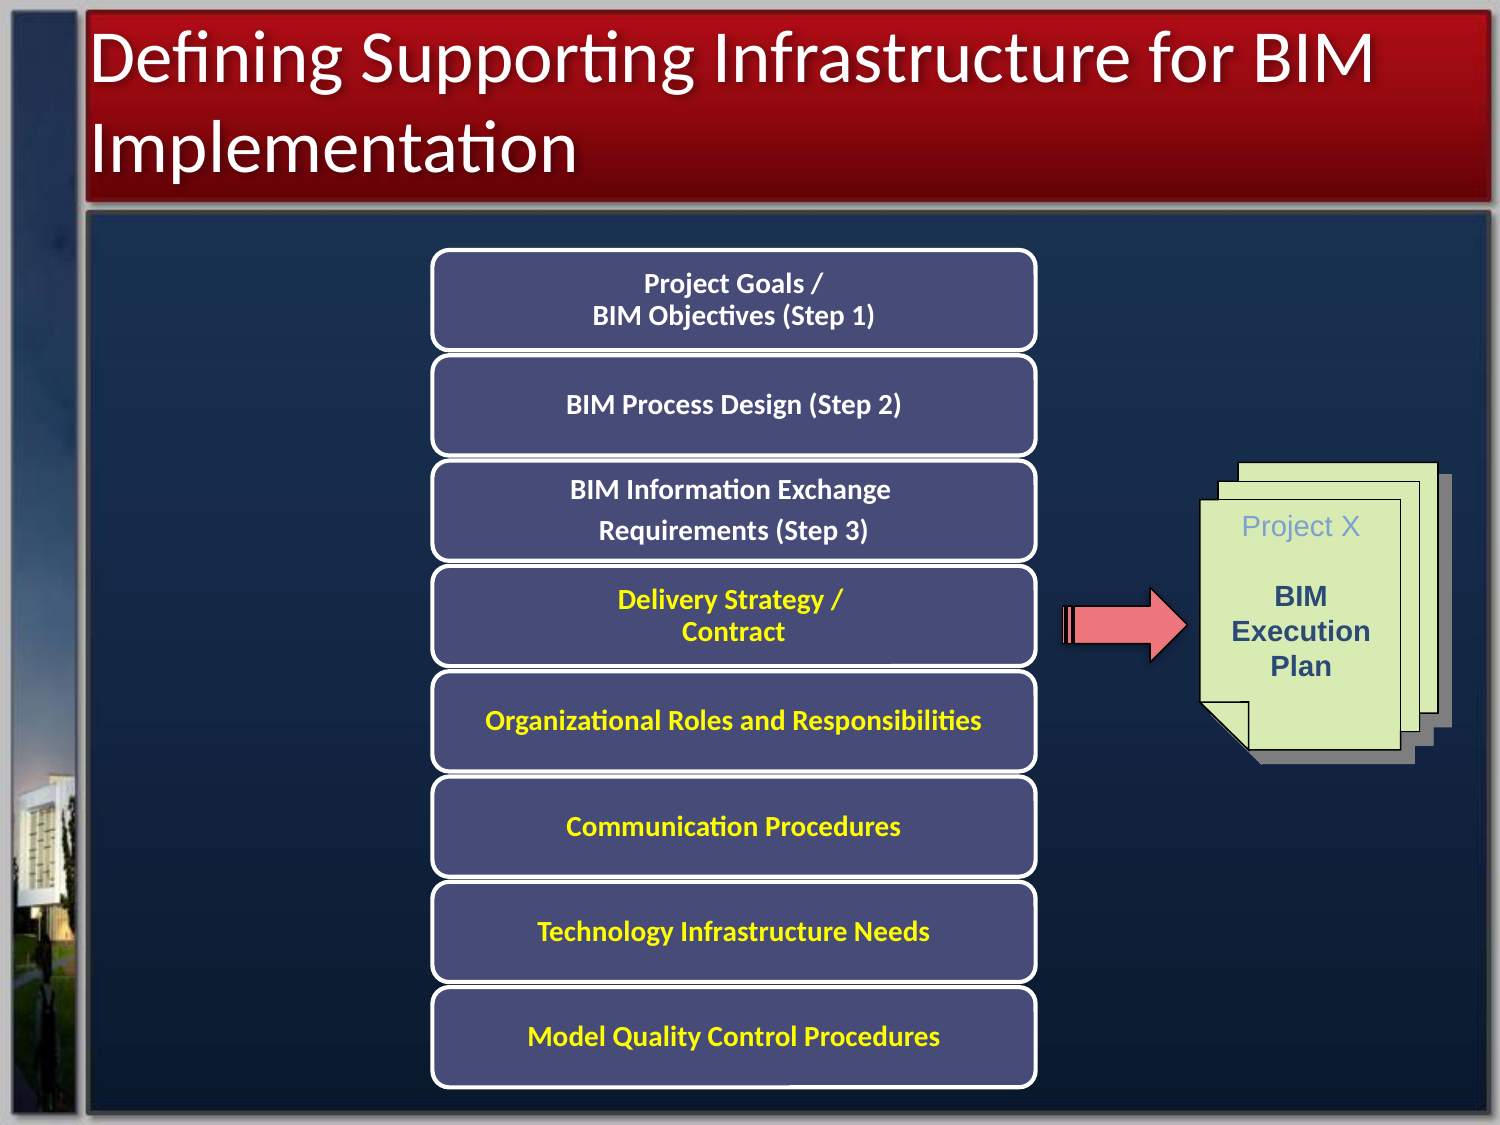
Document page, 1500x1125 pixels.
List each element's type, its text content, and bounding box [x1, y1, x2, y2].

picture [0, 0, 1500, 1125]
text_box Project X BIM Execution Plan [1194, 499, 1408, 690]
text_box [137, 249, 1063, 1088]
text_box [1066, 586, 1189, 664]
text_box [1199, 462, 1438, 750]
text_box Defining Supporting Infrastructure for BIM Implementation [74, 0, 1500, 195]
